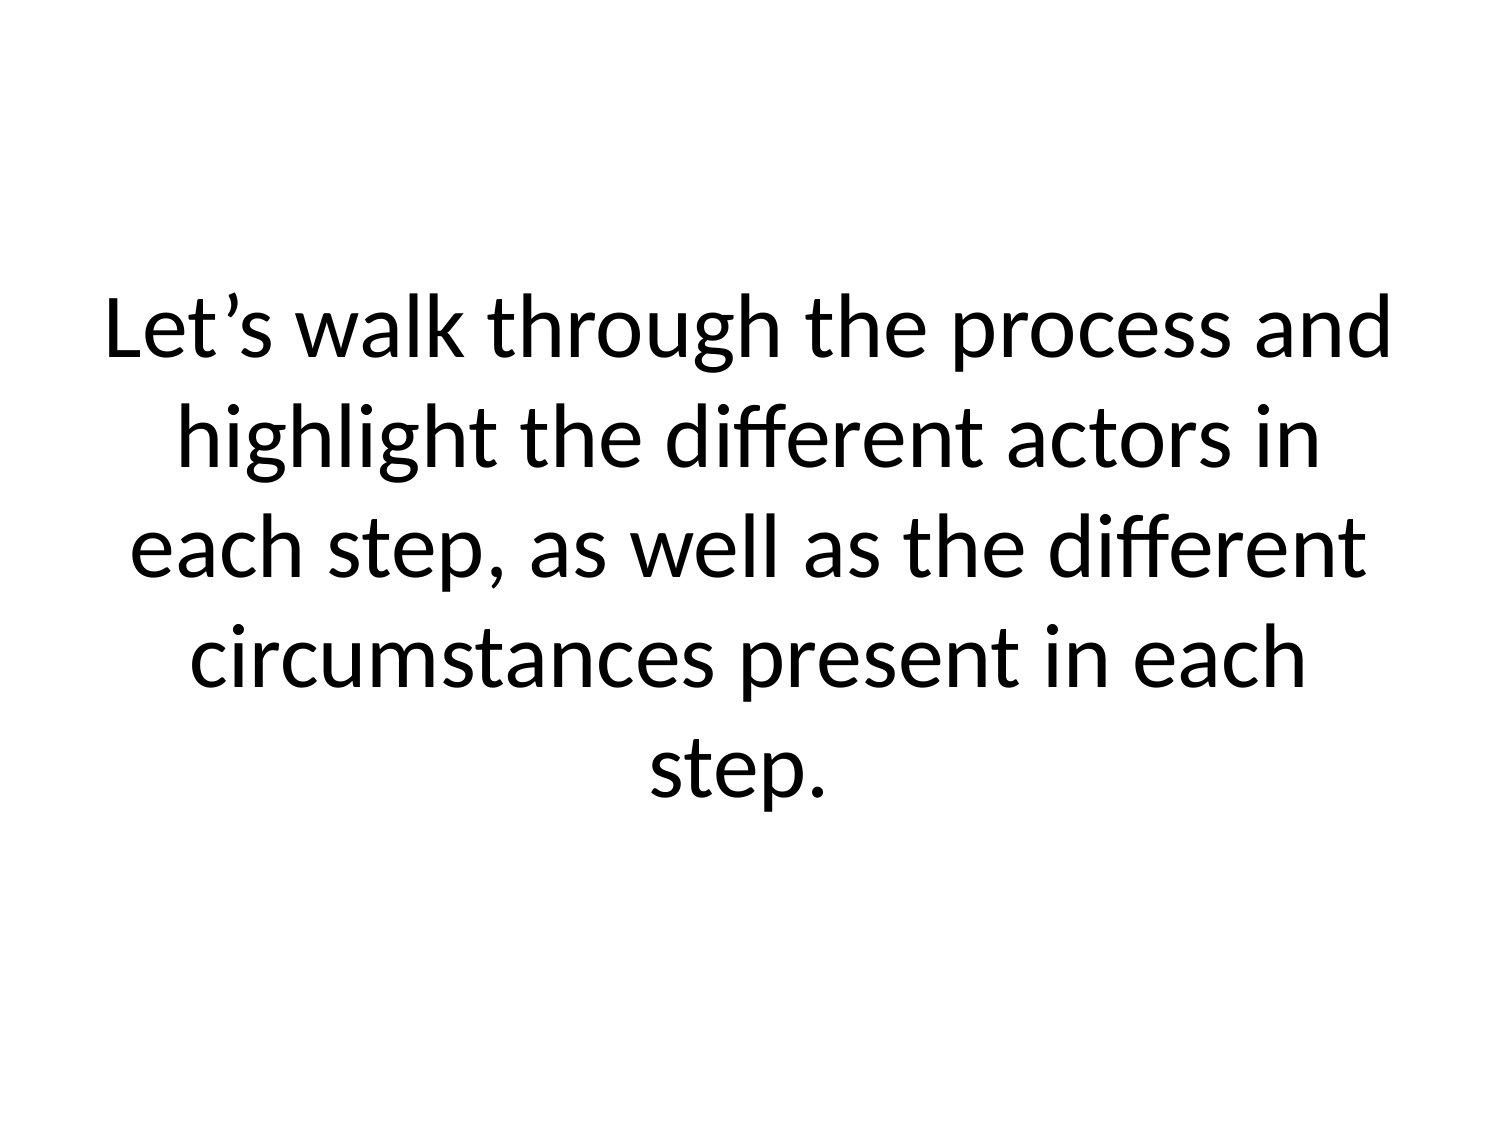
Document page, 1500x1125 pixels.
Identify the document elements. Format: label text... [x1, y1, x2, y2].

title Let’s walk through the process and highlight the different actors in each step, as well as the different circumstances present in each step. [75, 45, 1425, 1038]
